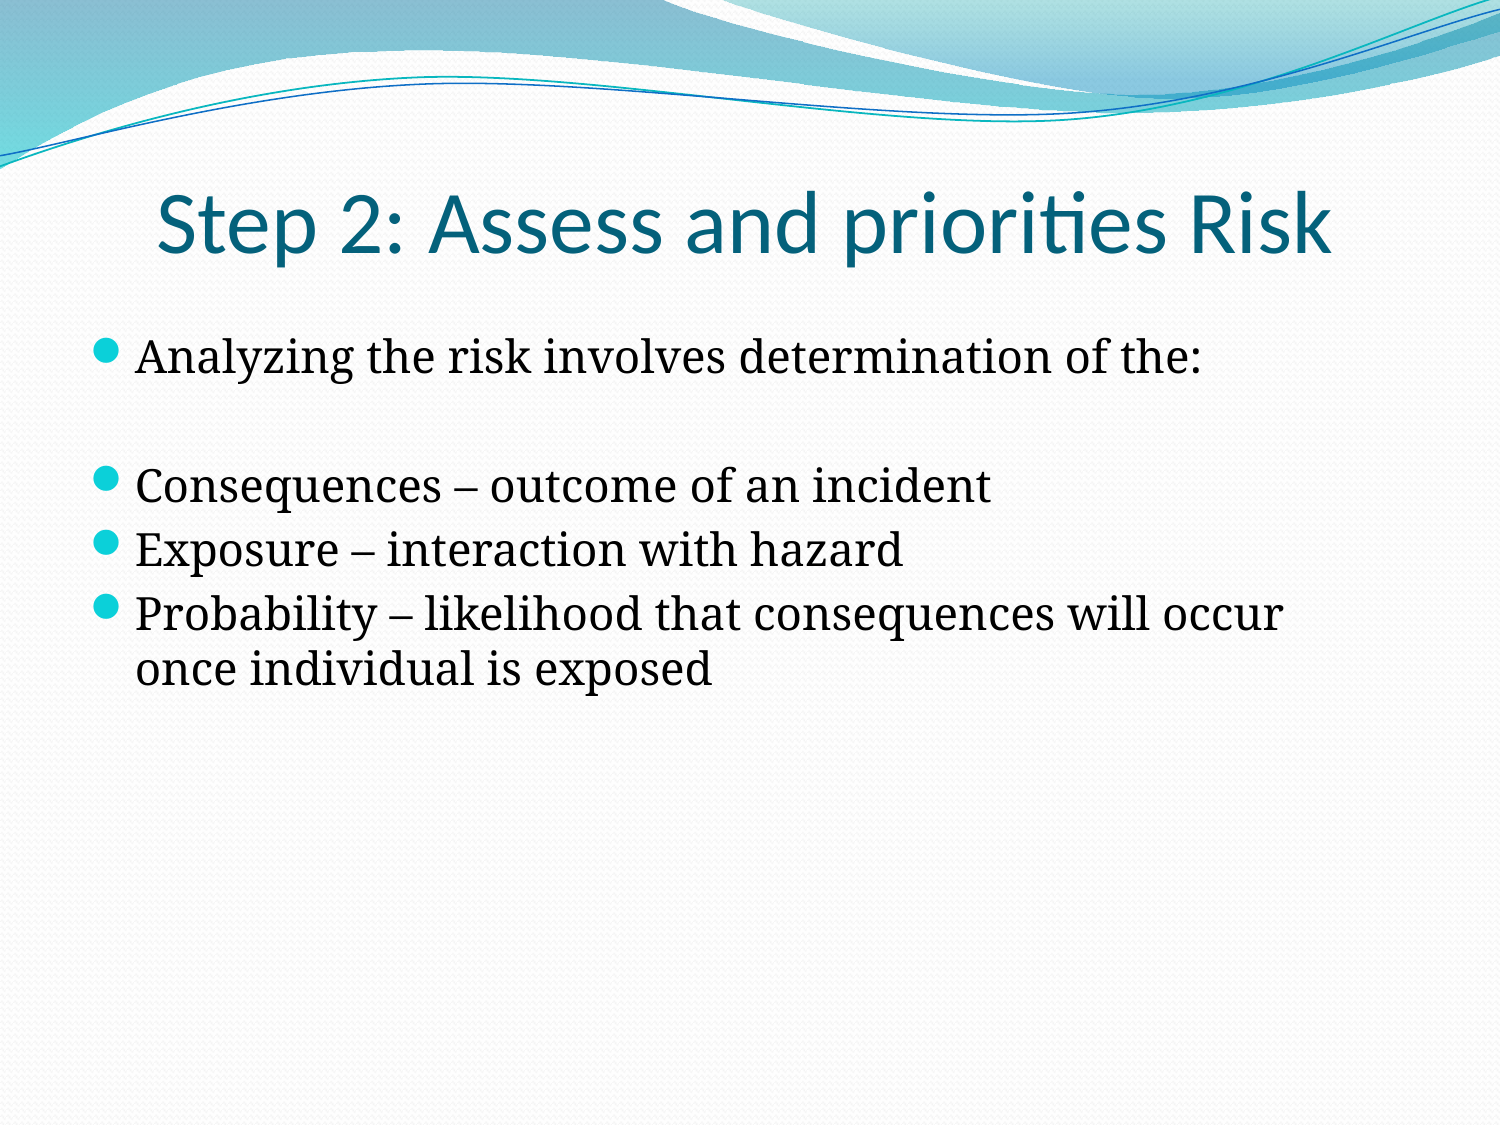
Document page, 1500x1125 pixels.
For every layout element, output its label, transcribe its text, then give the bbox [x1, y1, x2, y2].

title Step 2: Assess and priorities Risk [70, 152, 1421, 340]
list Analyzing the risk involves determination of the: Consequences – outcome of an incident Exposure – interaction with hazard Probability – likelihood that consequences will occur once individual is exposed [75, 328, 1348, 1044]
